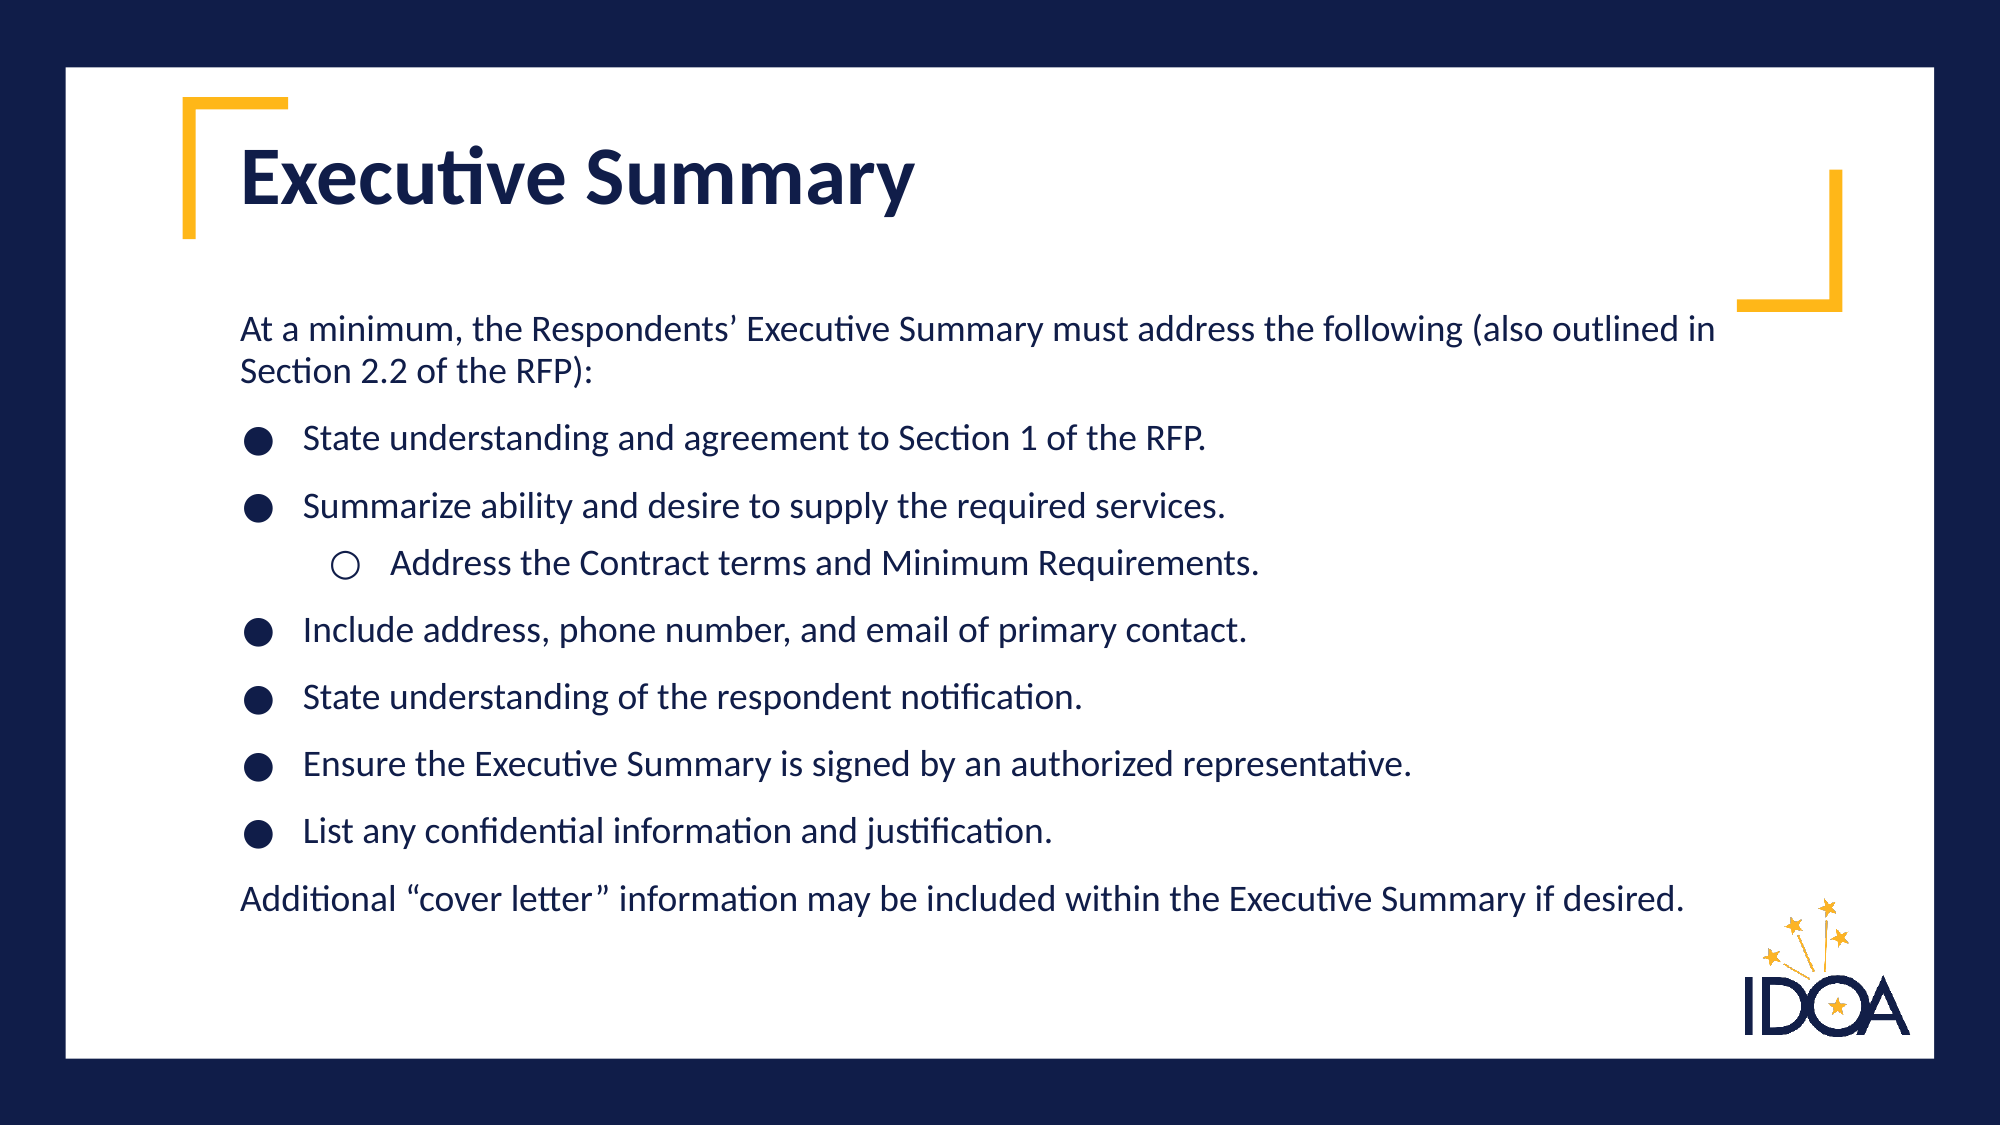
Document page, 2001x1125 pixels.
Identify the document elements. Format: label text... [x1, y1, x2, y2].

picture [1702, 857, 1959, 1114]
title Executive Summary [225, 125, 1800, 262]
list At a minimum, the Respondents’ Executive Summary must address the following (also outlined in Section 2.2 of the RFP): State understanding and agreement to Section 1 of the RFP. Summarize ability and desire to supply the required services. Address the Contract terms and Minimum Requirements. Include address, phone number, and email of primary contact. State understanding of the respondent notification. Ensure the Executive Summary is signed by an authorized representative. List any confidential information and justification. Additional “cover letter” information may be included within the Executive Summary if desired. [225, 299, 1737, 963]
